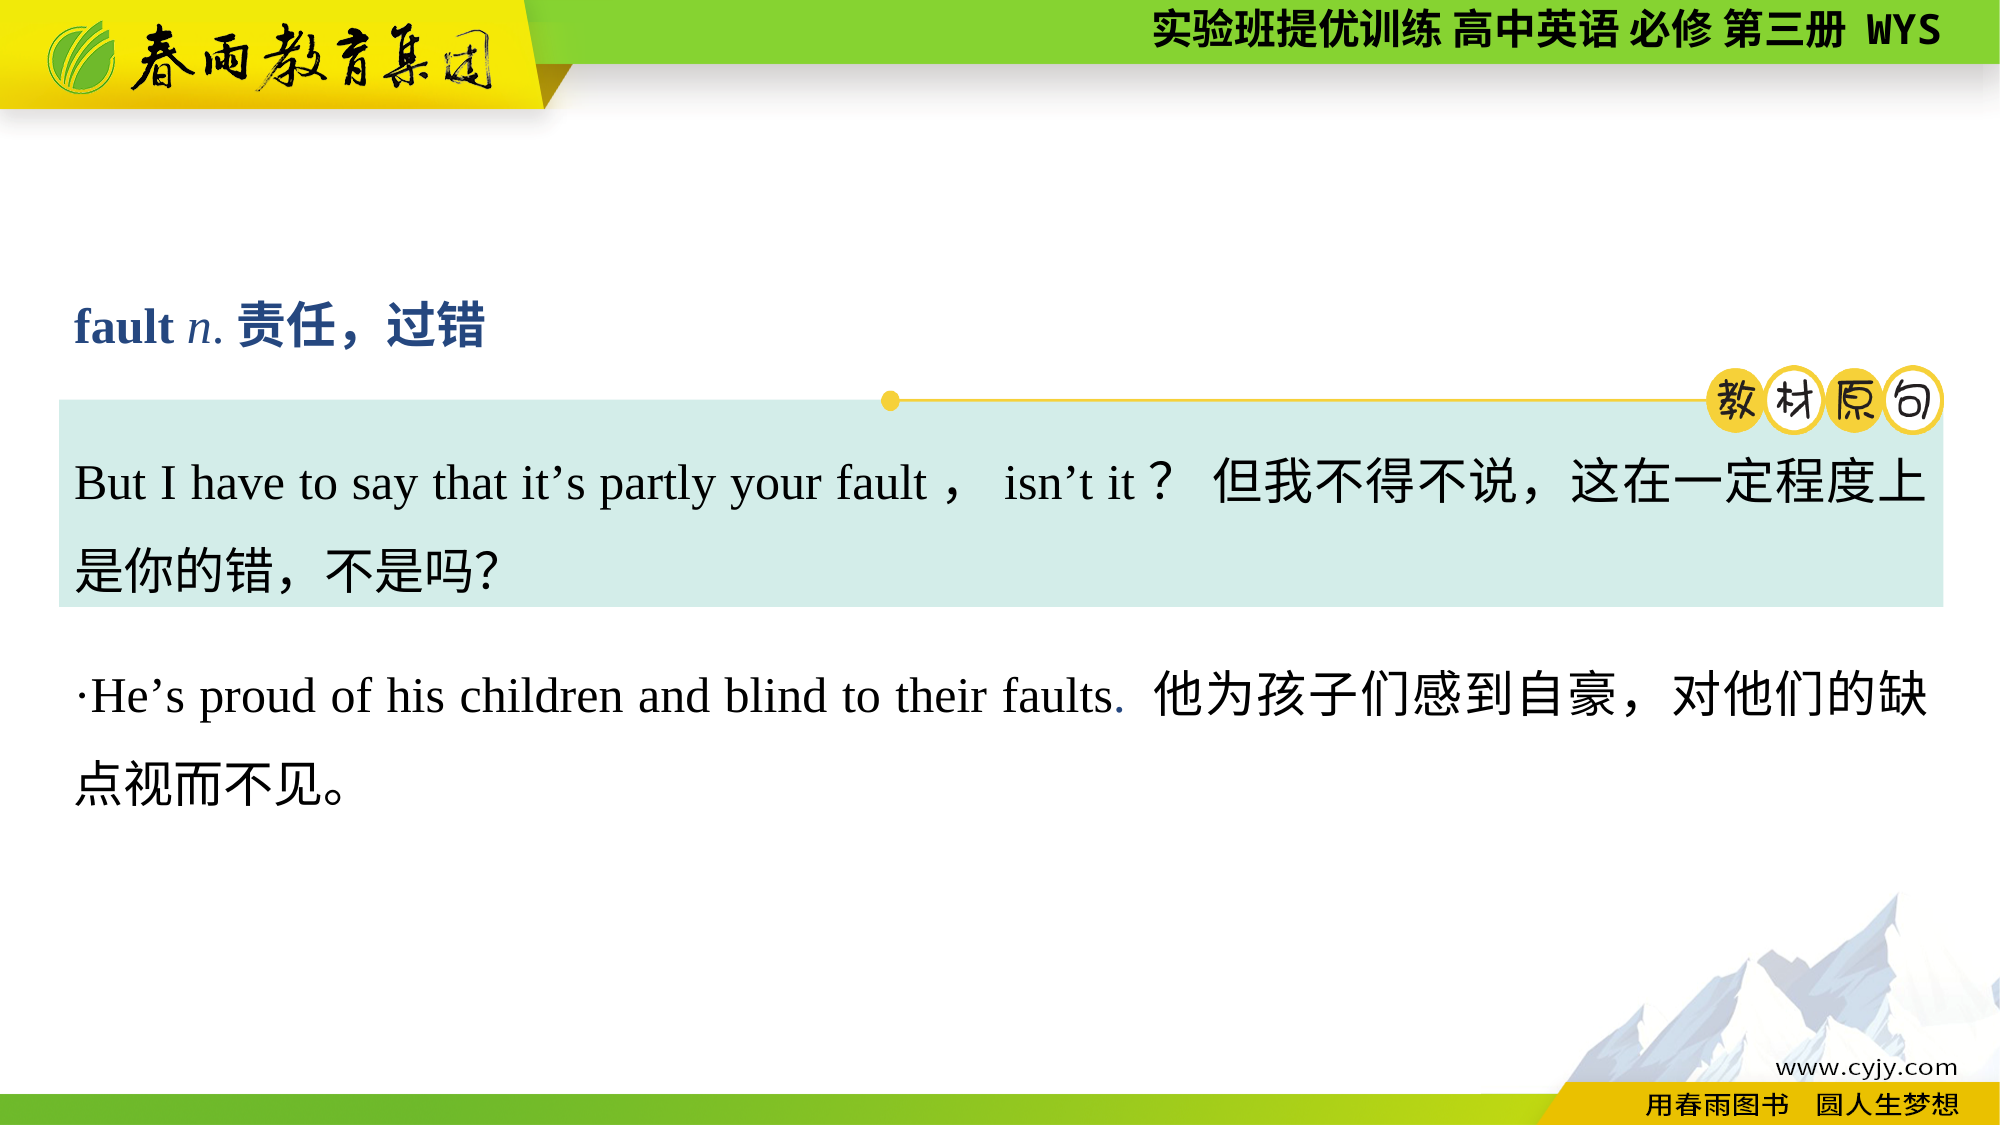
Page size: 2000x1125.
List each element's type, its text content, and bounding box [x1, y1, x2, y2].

list fault n.责任，过错 [59, 255, 1944, 351]
text_box But I have to say that it’s partly your fault，isn’t it？ 但我不得不说，这在一定程度上是你的错，不是吗？ [59, 399, 1944, 607]
text_box ·He’s proud of his children and blind to their faults. 他为孩子们感到自豪，对他们的缺点视而不见。 [59, 625, 1944, 820]
picture [0, 0, 2000, 1125]
